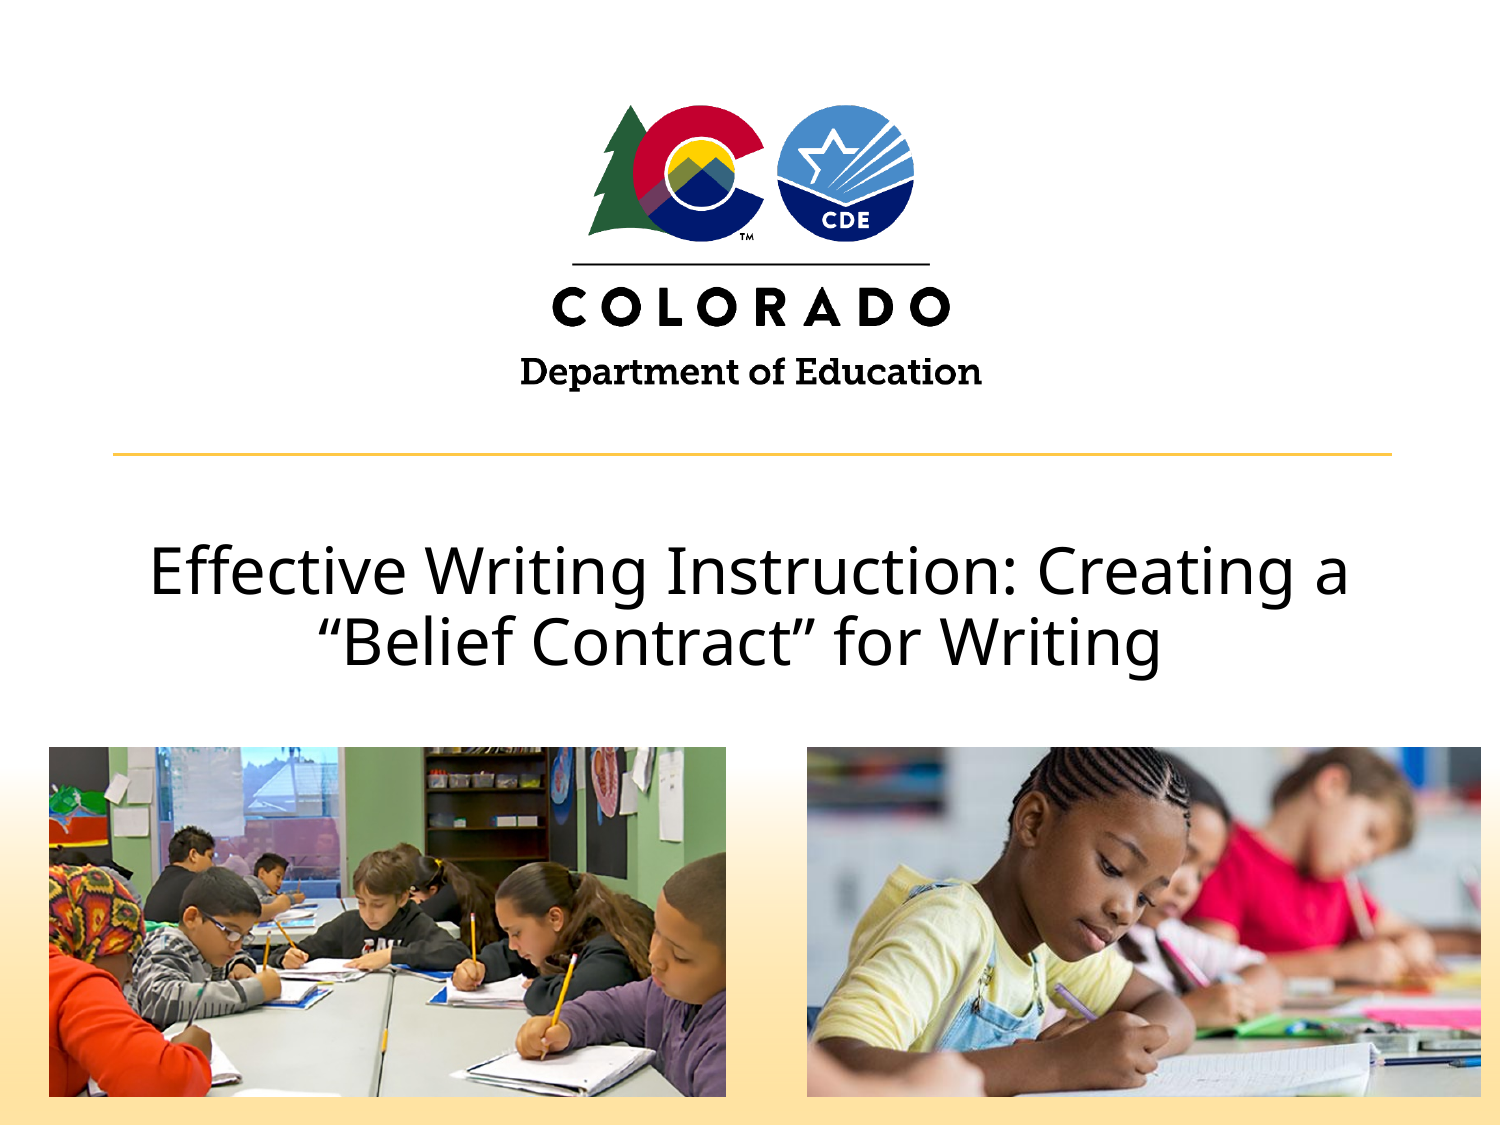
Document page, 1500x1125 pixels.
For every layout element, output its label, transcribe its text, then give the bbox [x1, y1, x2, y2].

picture [49, 747, 726, 1097]
picture [807, 747, 1481, 1097]
slide_number 2 [36, 1054, 375, 1115]
title Effective Writing Instruction: Creating a “Belief Contract” for Writing [112, 530, 1388, 731]
picture [519, 103, 983, 393]
